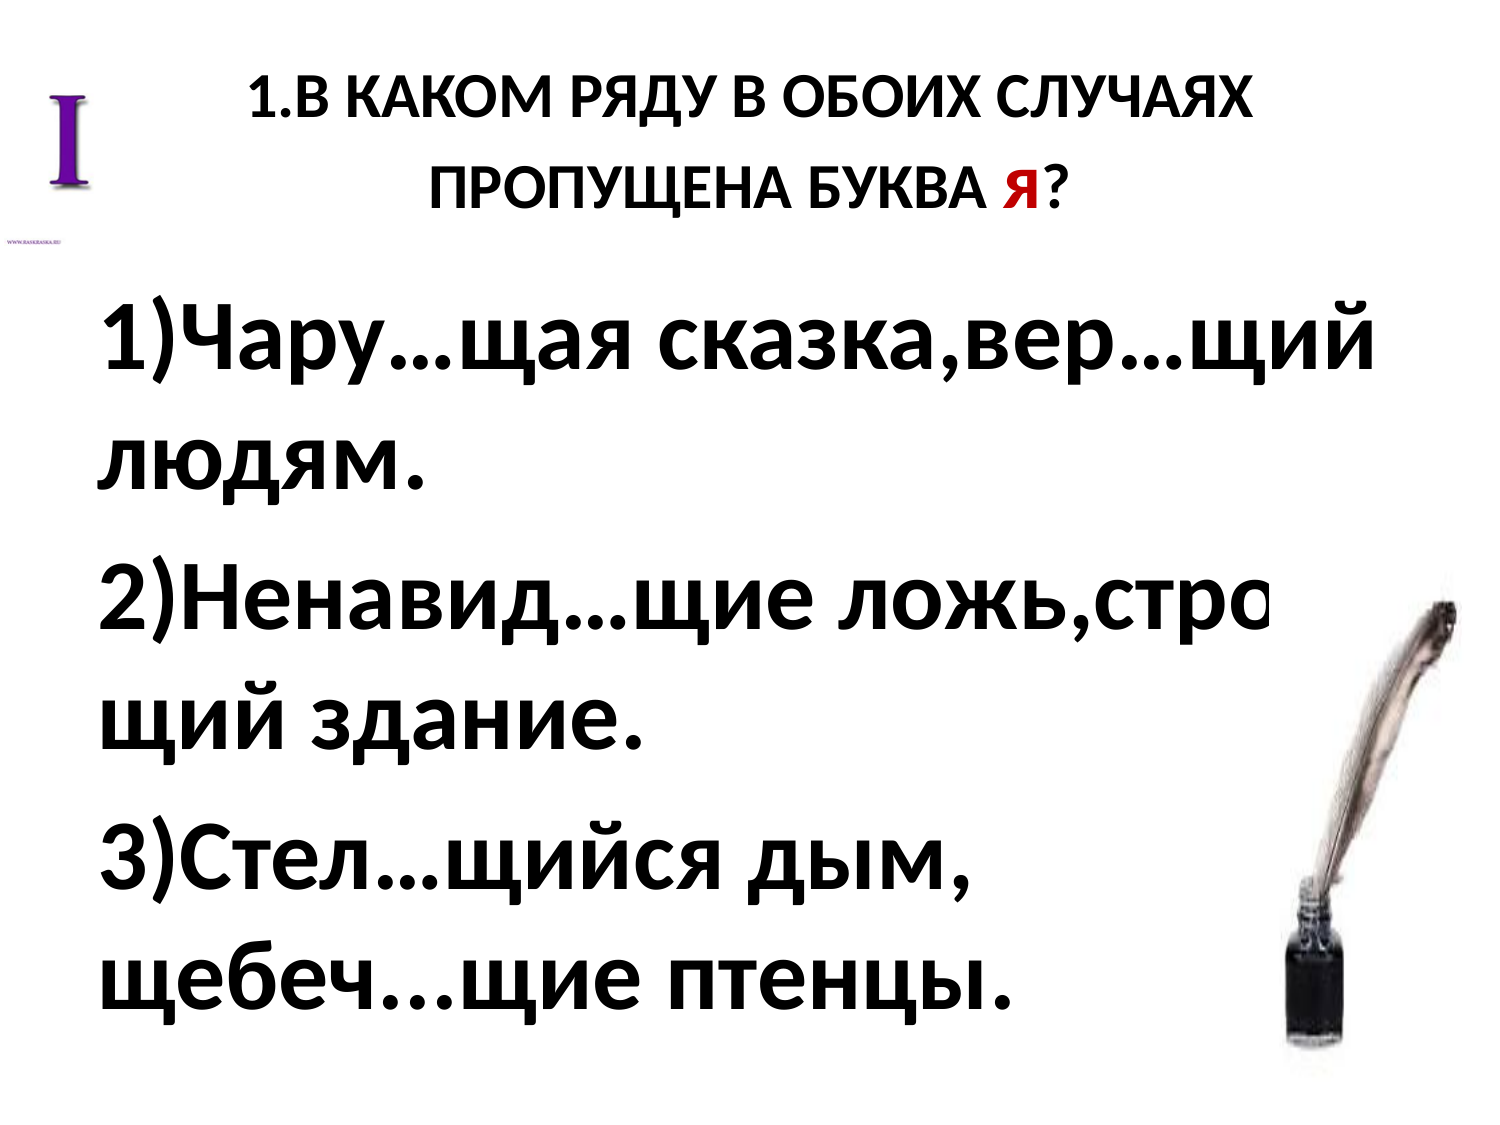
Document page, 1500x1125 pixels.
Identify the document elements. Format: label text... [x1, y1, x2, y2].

picture [4, 60, 136, 246]
picture [1269, 544, 1470, 1101]
title 1.В КАКОМ РЯДУ В ОБОИХ СЛУЧАЯХ ПРОПУЩЕНА БУКВА я? [75, 45, 1425, 233]
list 1)Чару…щая сказка,вер…щий людям. 2)Ненавид…щие ложь,стро…щий здание. 3)Стел…щийся дым, щебеч...щие птенцы. [75, 262, 1425, 1005]
